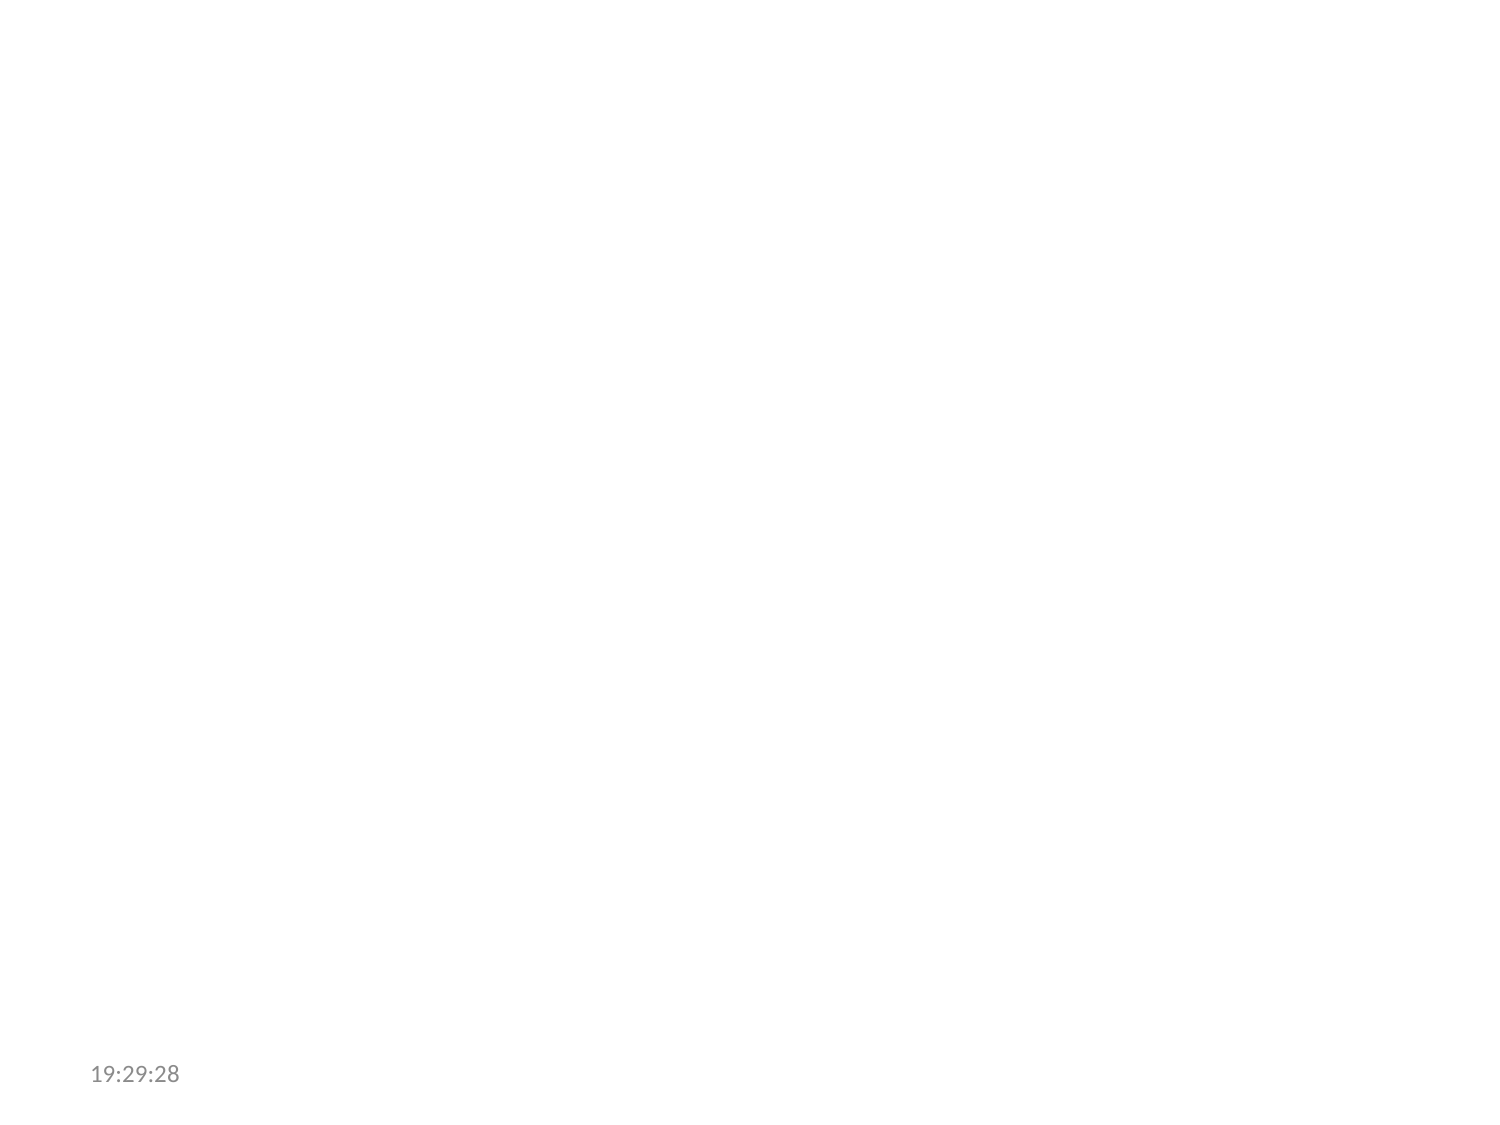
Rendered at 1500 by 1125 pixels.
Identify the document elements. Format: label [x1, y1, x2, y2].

slide_number [75, 1042, 425, 1103]
